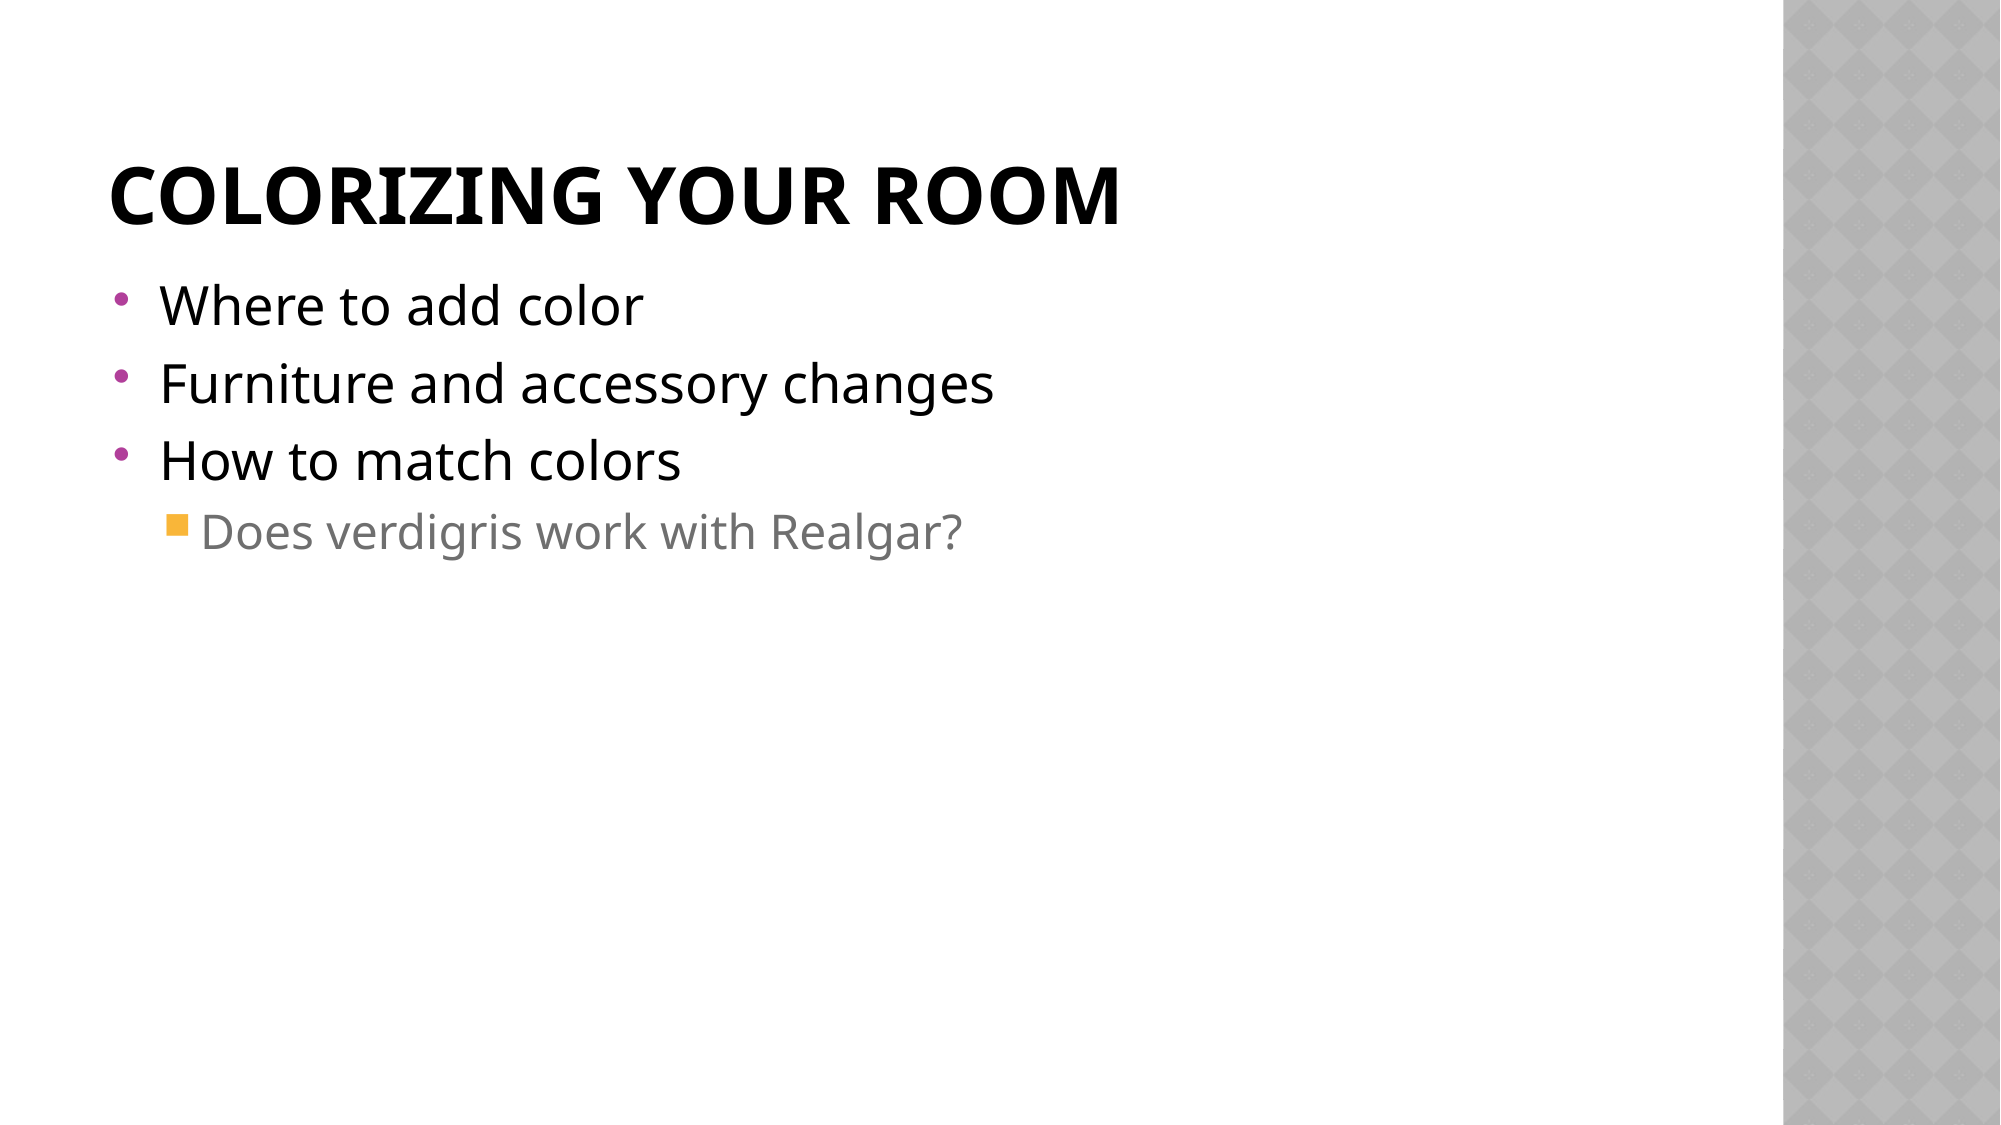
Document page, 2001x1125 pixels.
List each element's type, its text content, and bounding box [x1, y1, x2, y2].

title Colorizing Your Room [99, 52, 1684, 240]
list Where to add color Furniture and accessory changes How to match colors Does verdigris work with Realgar? [99, 264, 1684, 1059]
